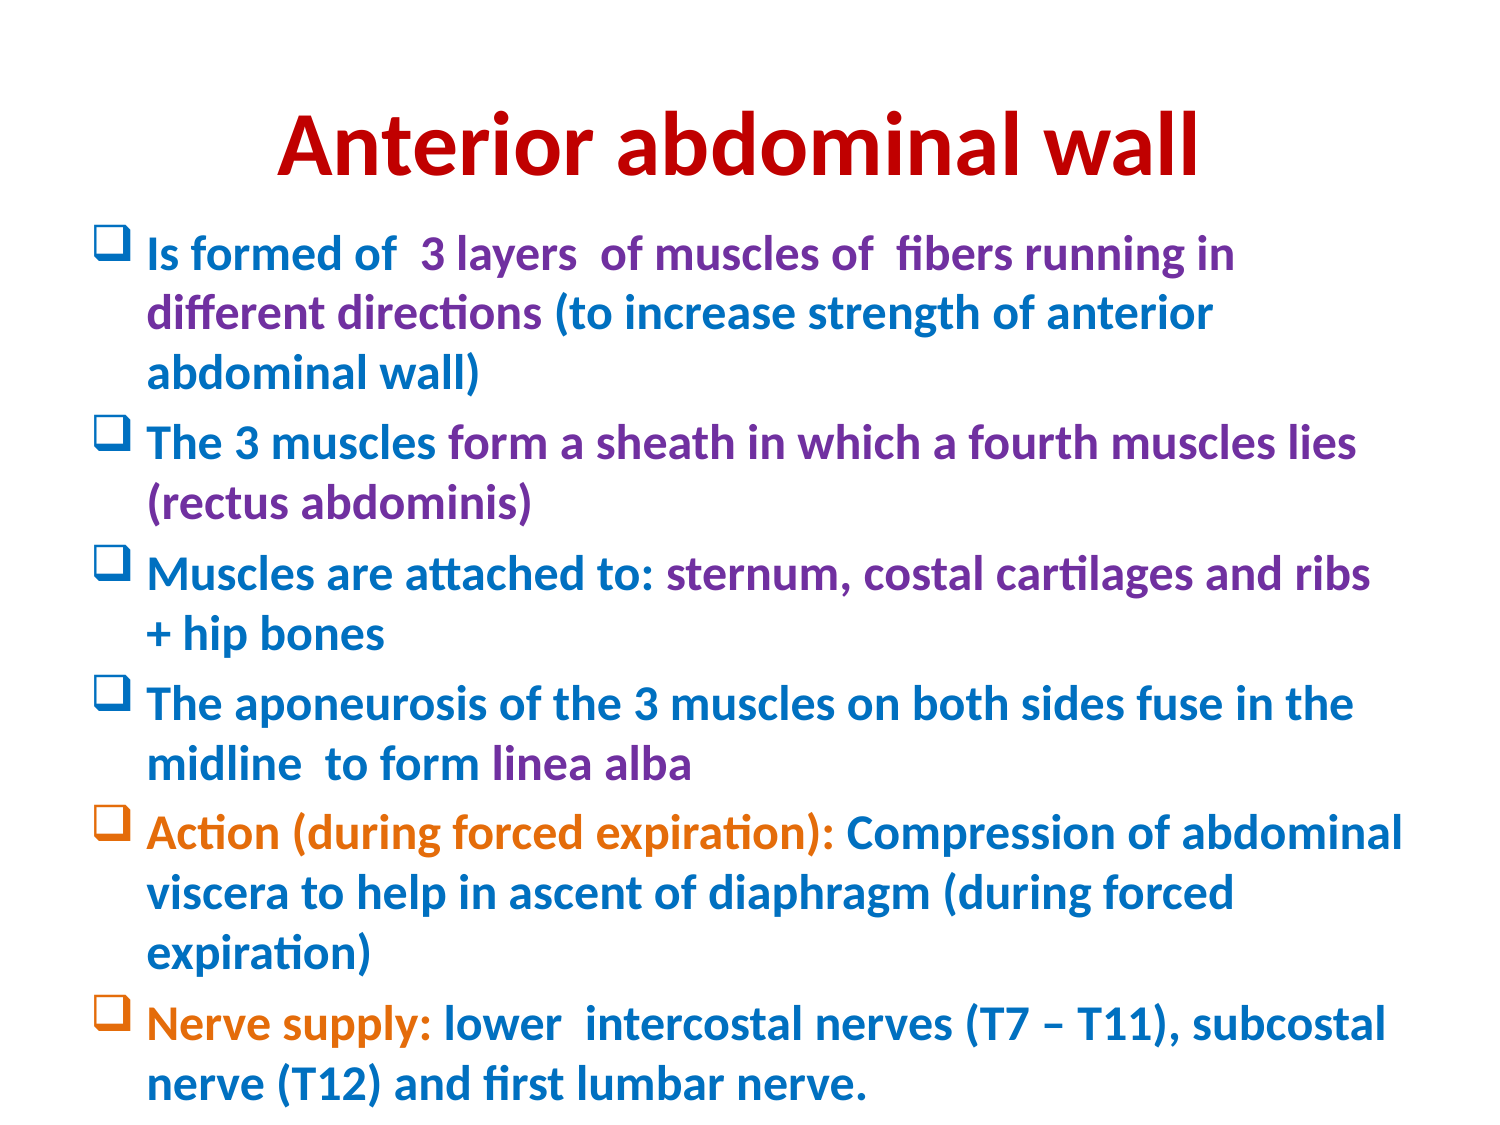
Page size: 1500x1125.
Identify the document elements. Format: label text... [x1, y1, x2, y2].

title Anterior abdominal wall [75, 45, 1425, 212]
list Is formed of 3 layers of muscles of fibers running in different directions (to increase strength of anterior abdominal wall) The 3 muscles form a sheath in which a fourth muscles lies (rectus abdominis) Muscles are attached to: sternum, costal cartilages and ribs + hip bones The aponeurosis of the 3 muscles on both sides fuse in the midline to form linea alba Action (during forced expiration): Compression of abdominal viscera to help in ascent of diaphragm (during forced expiration) Nerve supply: lower intercostal nerves (T7 – T11), subcostal nerve (T12) and first lumbar nerve. [75, 212, 1425, 1125]
